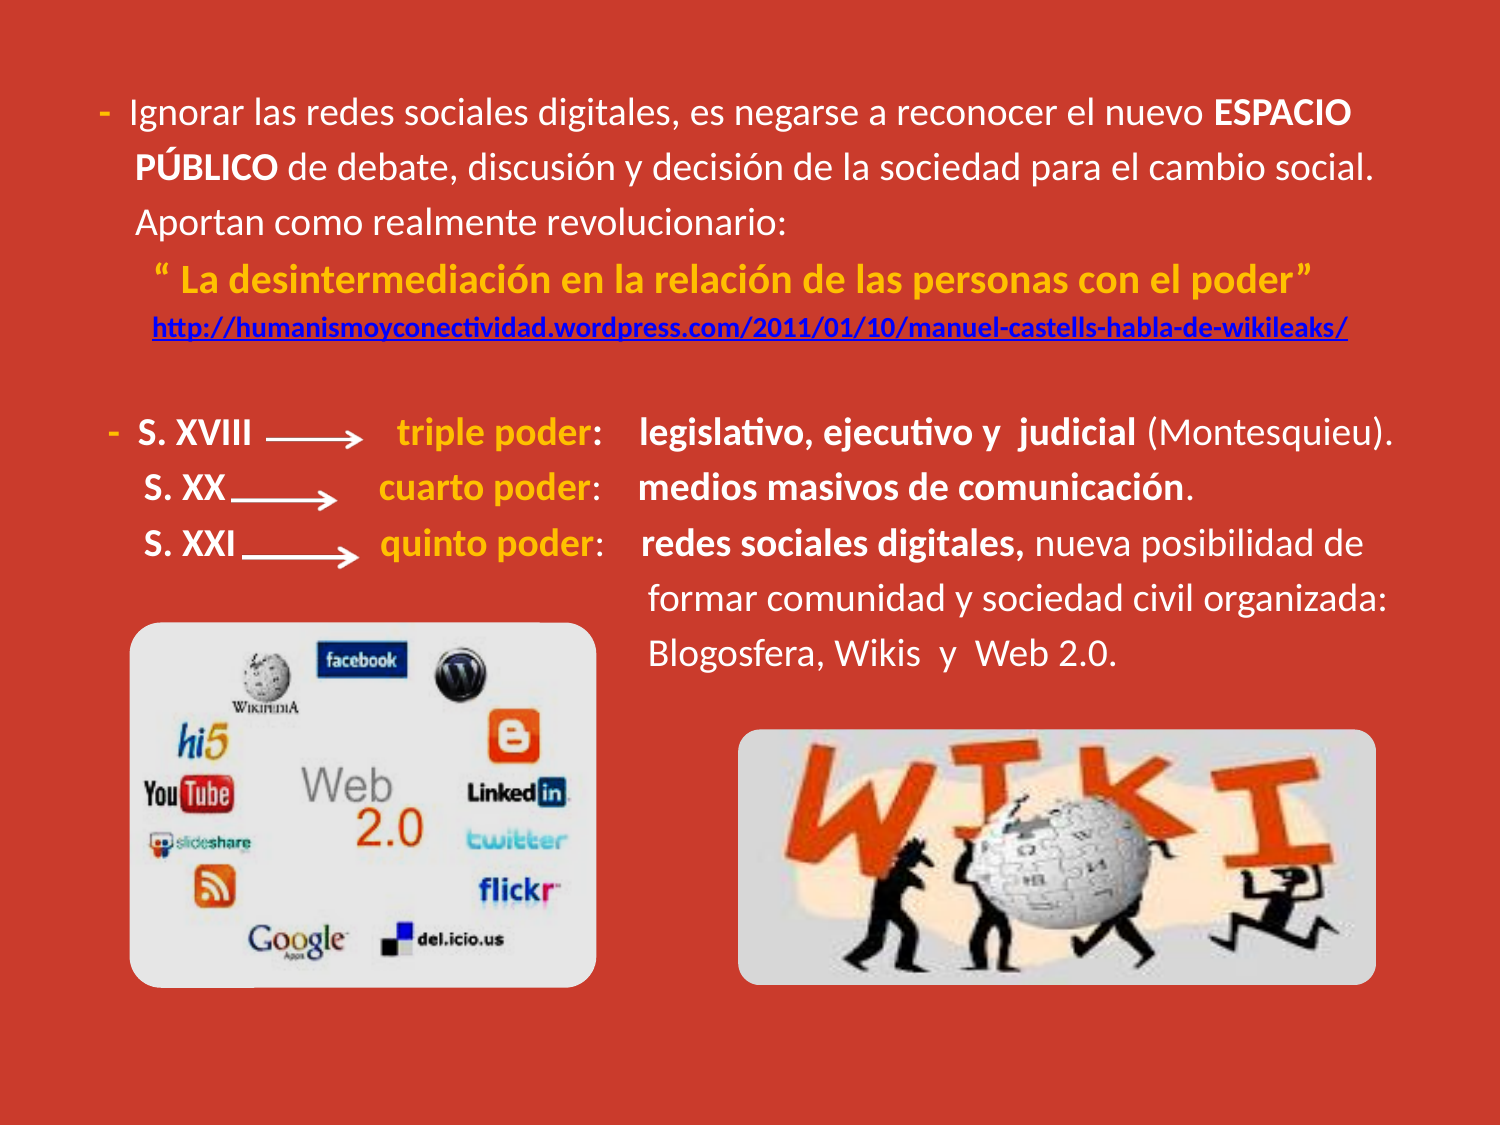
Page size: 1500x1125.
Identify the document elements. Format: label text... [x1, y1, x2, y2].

picture [129, 622, 597, 988]
list - Ignorar las redes sociales digitales, es negarse a reconocer el nuevo ESPACIO PÚBLICO de debate, discusión y decisión de la sociedad para el cambio social. Aportan como realmente revolucionario: “ La desintermediación en la relación de las personas con el poder” http://humanismoyconectividad.wordpress.com/2011/01/10/manuel-castells-habla-de-wikileaks/ - S. XVIII triple poder: legislativo, ejecutivo y judicial (Montesquieu). S. XX cuarto poder: medios masivos de comunicación. S. XXI quinto poder: redes sociales digitales, nueva posibilidad de formar comunidad y sociedad civil organizada: Blogosfera, Wikis y Web 2.0. [75, 78, 1425, 1059]
picture [231, 479, 358, 522]
picture [241, 534, 382, 581]
picture [737, 729, 1377, 986]
picture [266, 420, 382, 459]
